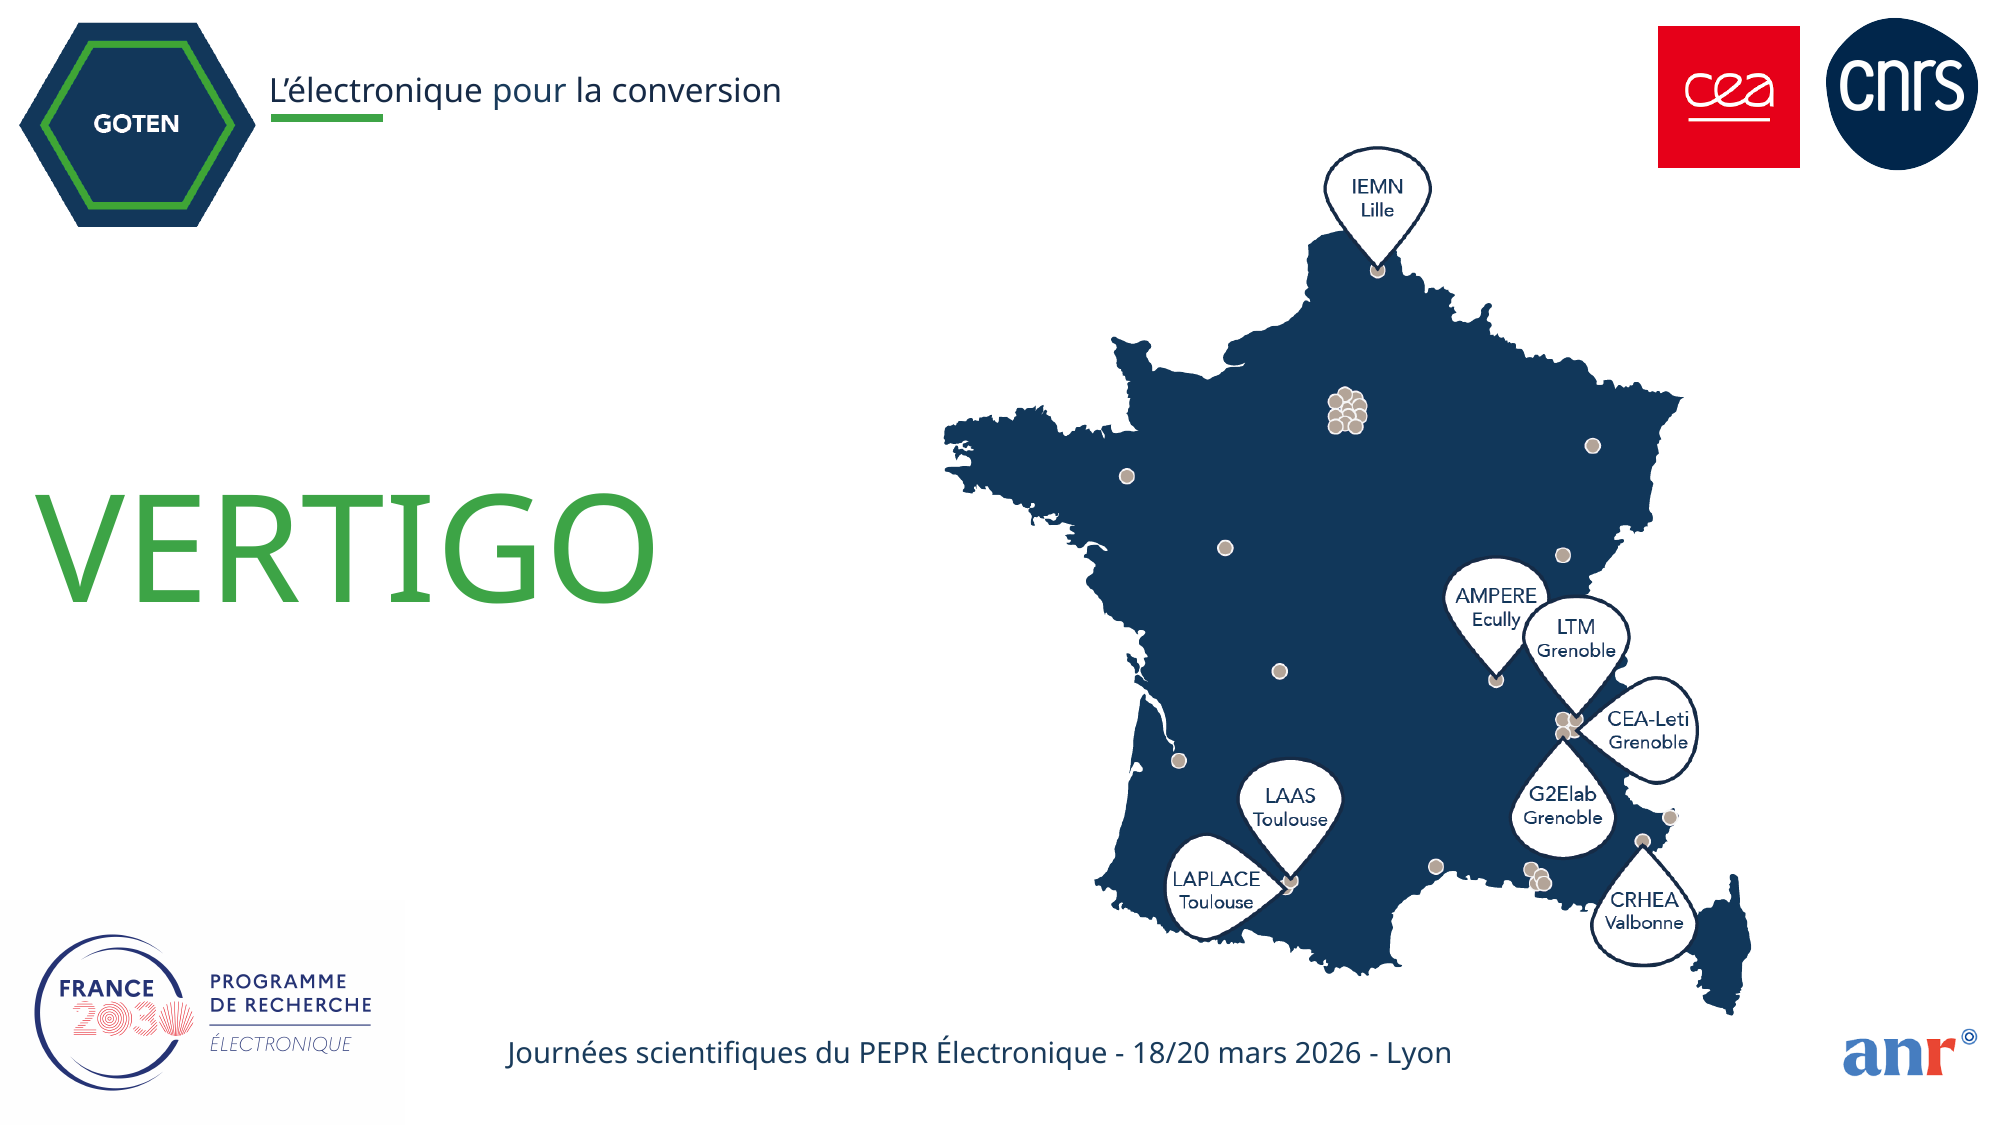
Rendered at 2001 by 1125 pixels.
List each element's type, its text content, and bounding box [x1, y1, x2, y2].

list VERTIGO [20, 465, 910, 660]
picture [1839, 982, 1981, 1124]
picture [0, 900, 405, 1125]
picture [926, 26, 1800, 1031]
picture [1823, 16, 1981, 172]
picture [19, 22, 256, 227]
